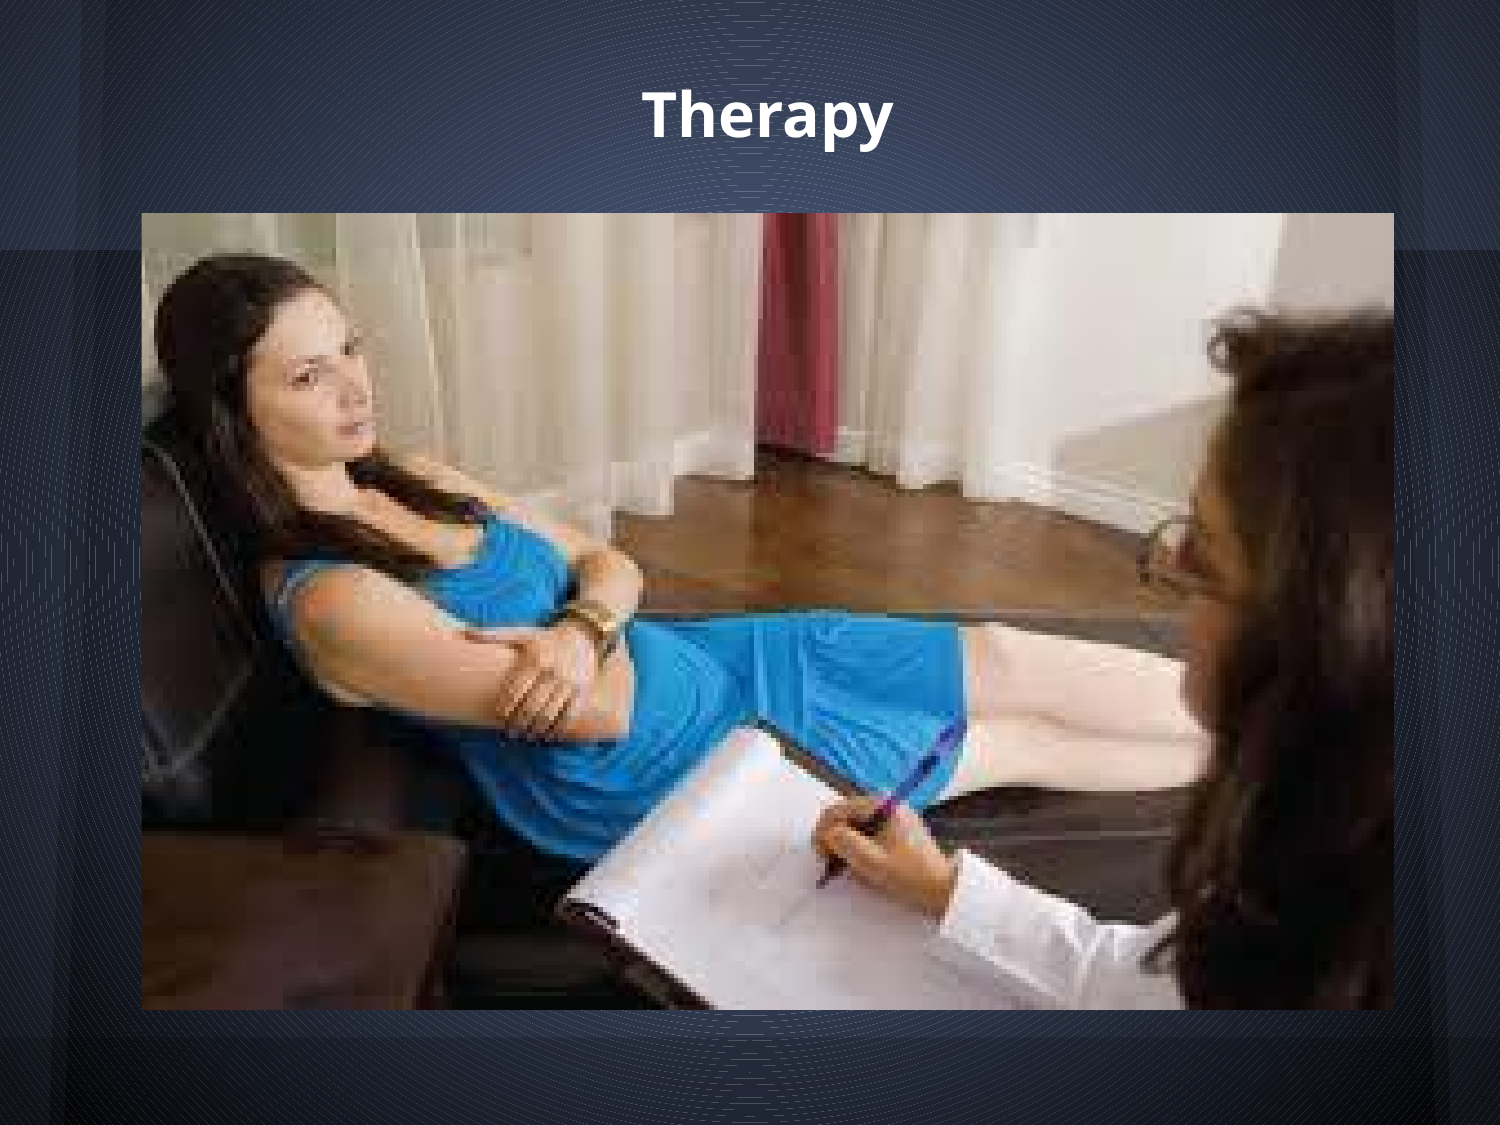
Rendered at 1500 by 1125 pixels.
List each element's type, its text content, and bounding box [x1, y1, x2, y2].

list Therapy [92, 59, 1443, 875]
text_box [141, 213, 1394, 1010]
